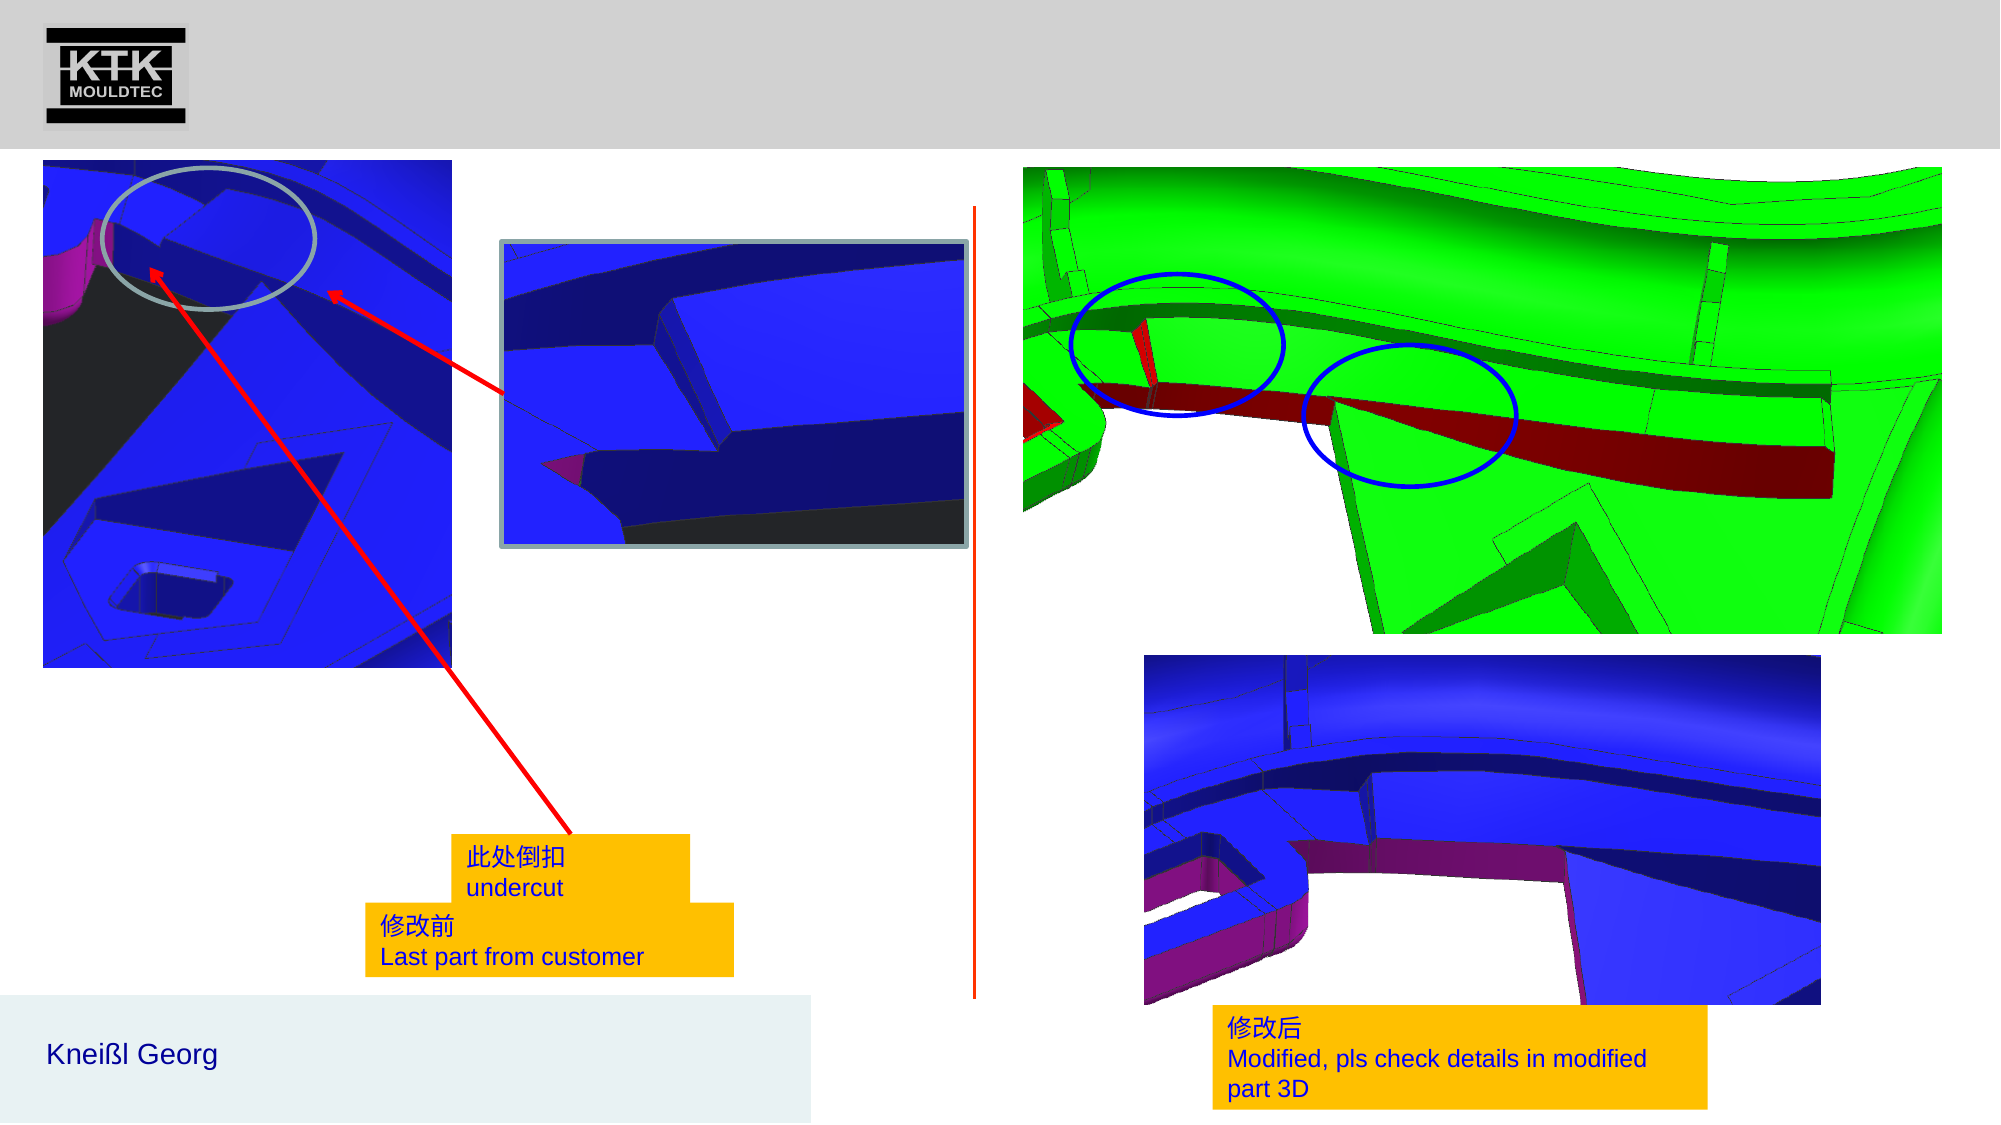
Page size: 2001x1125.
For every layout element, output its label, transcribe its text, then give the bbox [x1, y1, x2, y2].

picture [42, 160, 452, 668]
text_box 修改前 Last part from customer [365, 902, 734, 978]
text_box 修改后 Modified, pls check details in modified part 3D [1212, 1014, 1708, 1110]
picture [1144, 655, 1821, 1006]
picture [1023, 167, 1942, 634]
text_box 此处倒扣 undercut [451, 834, 691, 902]
picture [503, 243, 965, 545]
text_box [149, 266, 572, 835]
